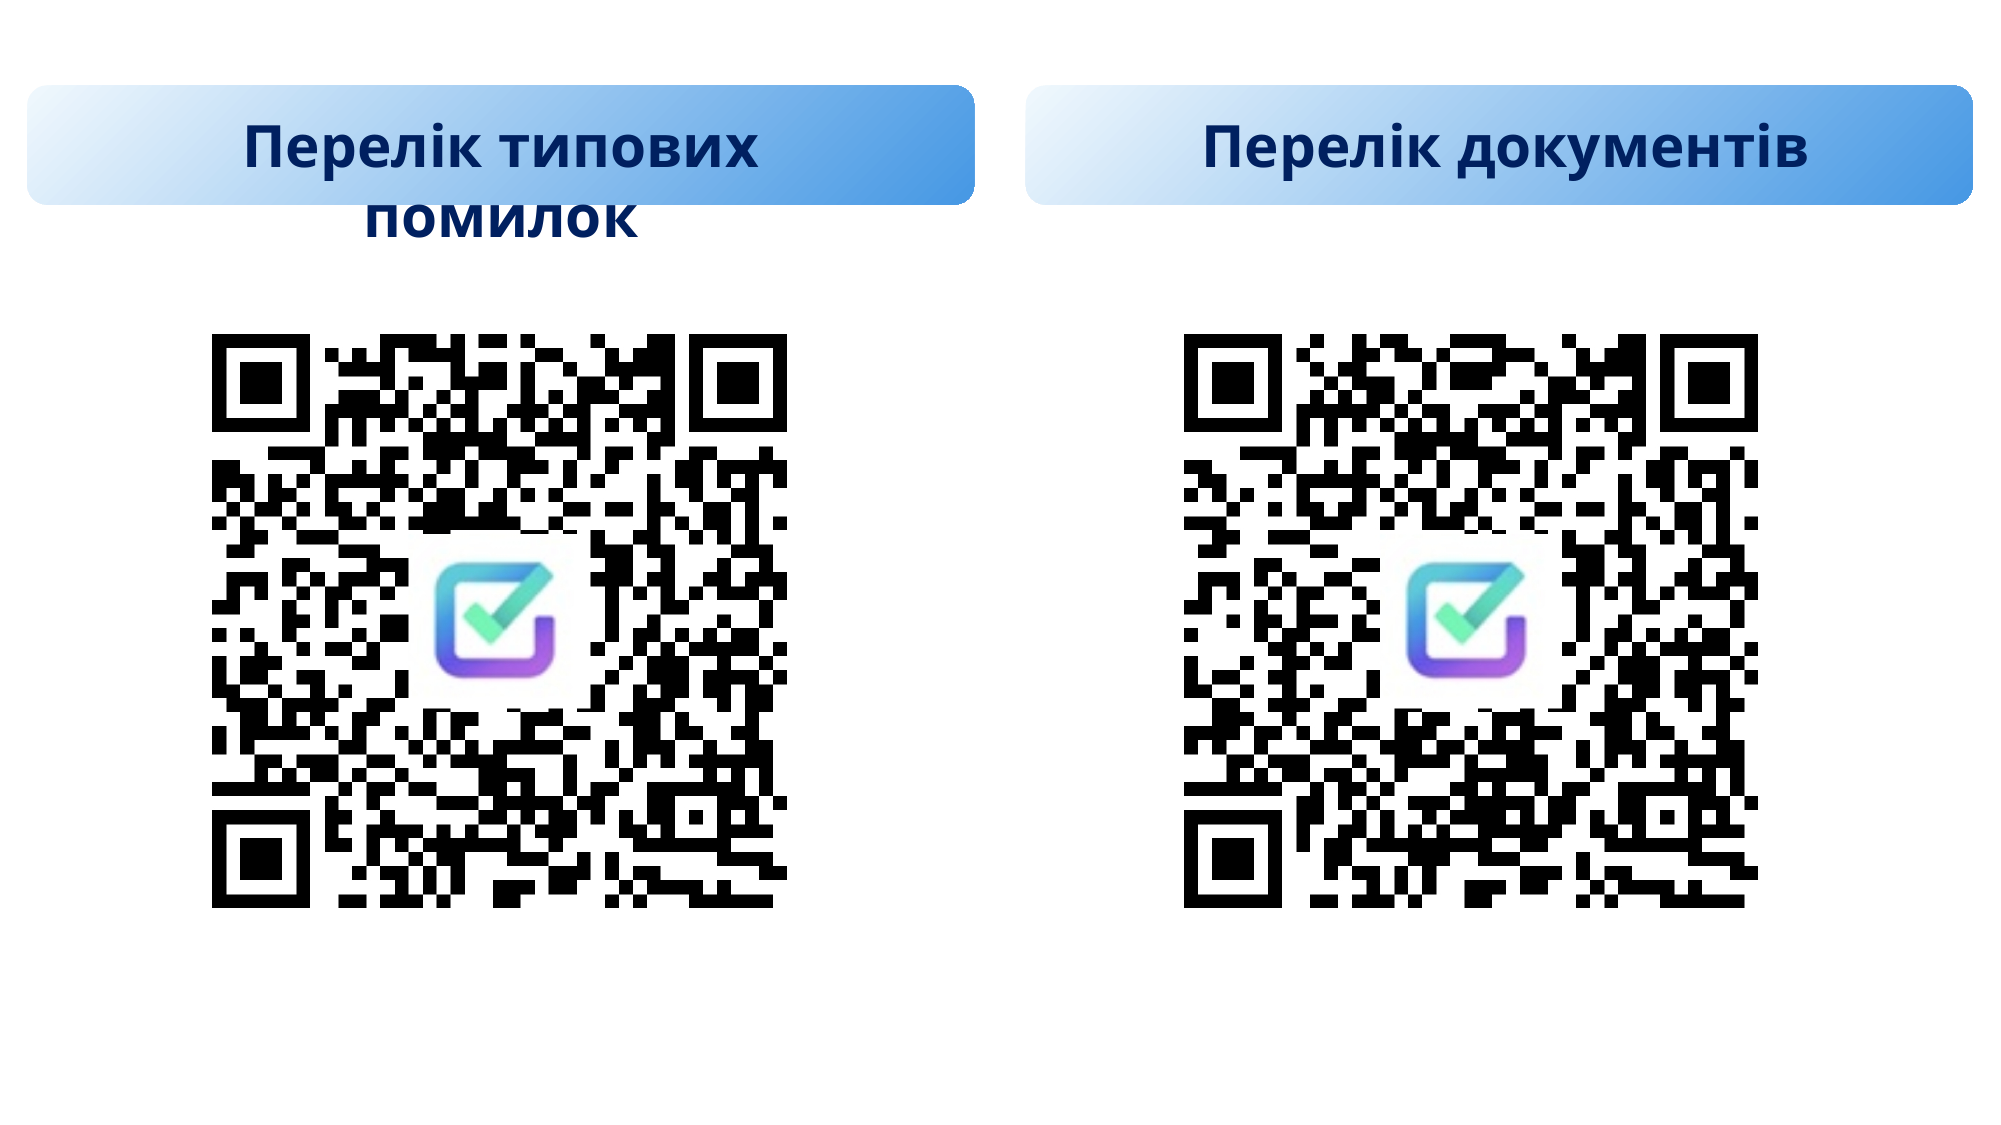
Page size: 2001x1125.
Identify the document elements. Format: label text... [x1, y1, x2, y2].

text_box Перелік типових помилок [141, 102, 860, 257]
text_box Перелік документів [1146, 102, 1865, 187]
text_box [25, 83, 976, 207]
text_box [1024, 83, 1975, 207]
picture [1127, 277, 1815, 965]
picture [155, 277, 843, 965]
